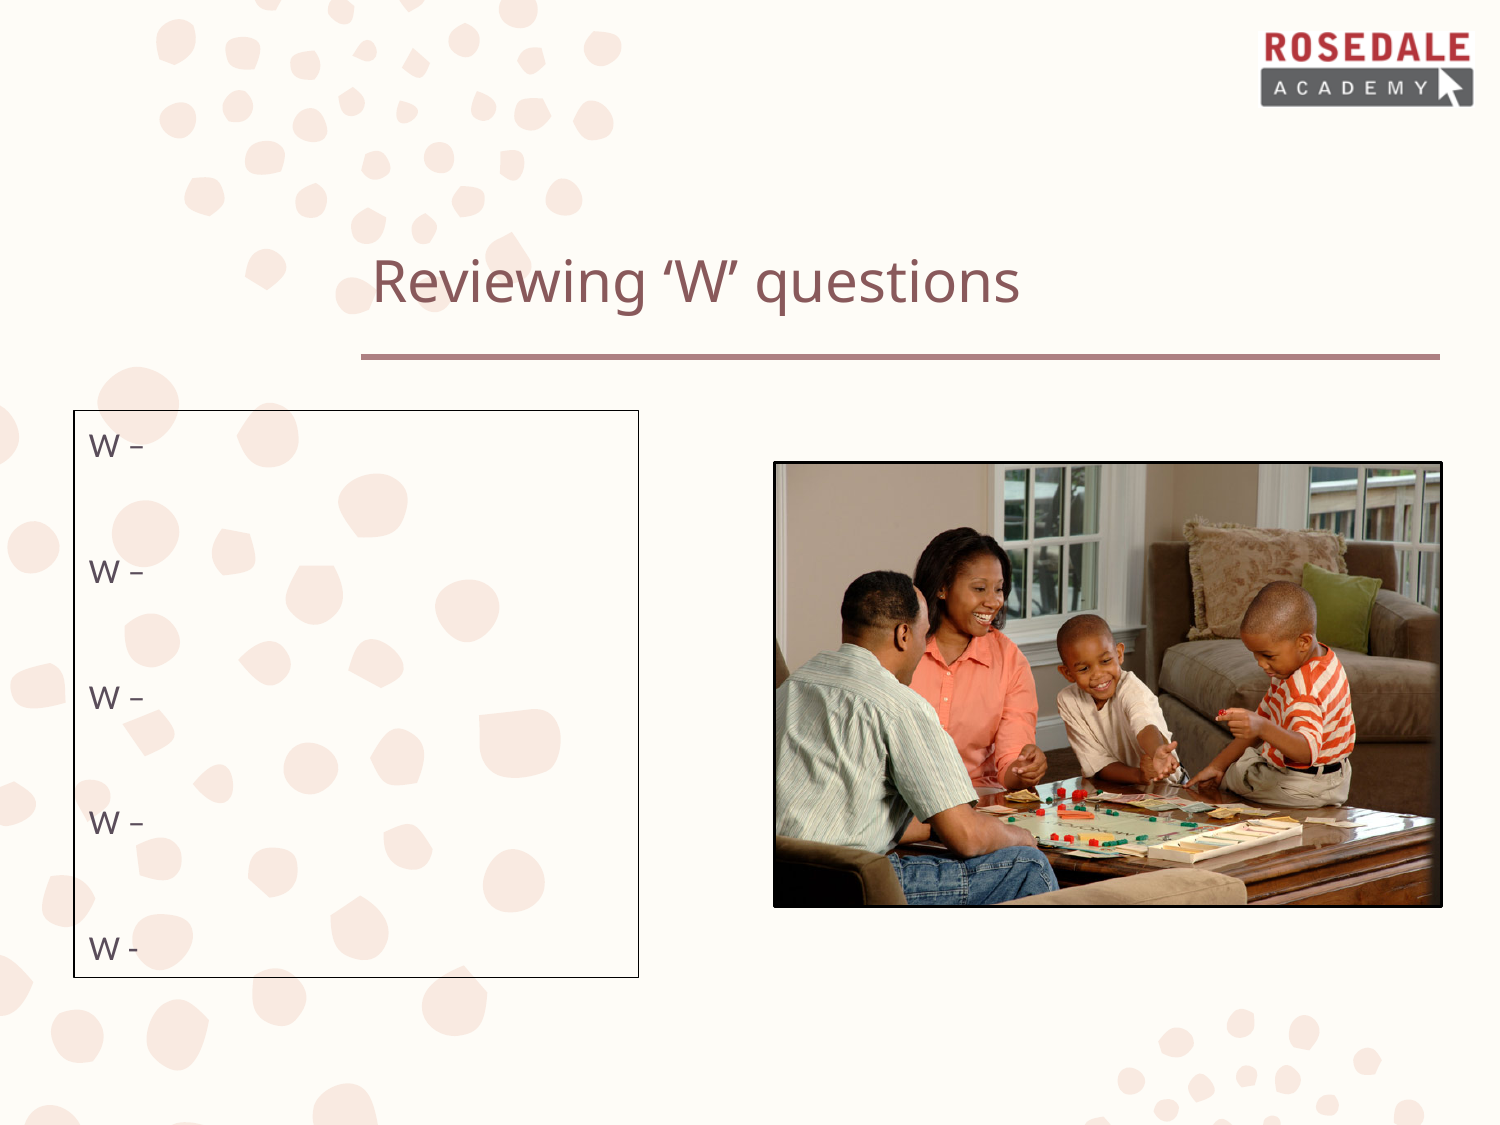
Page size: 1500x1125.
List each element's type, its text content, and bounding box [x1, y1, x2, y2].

picture [1258, 31, 1475, 109]
list W – W – W – W – W - [73, 410, 639, 978]
picture [776, 463, 1441, 905]
text_box Reviewing ‘W’ questions [356, 241, 1280, 1029]
